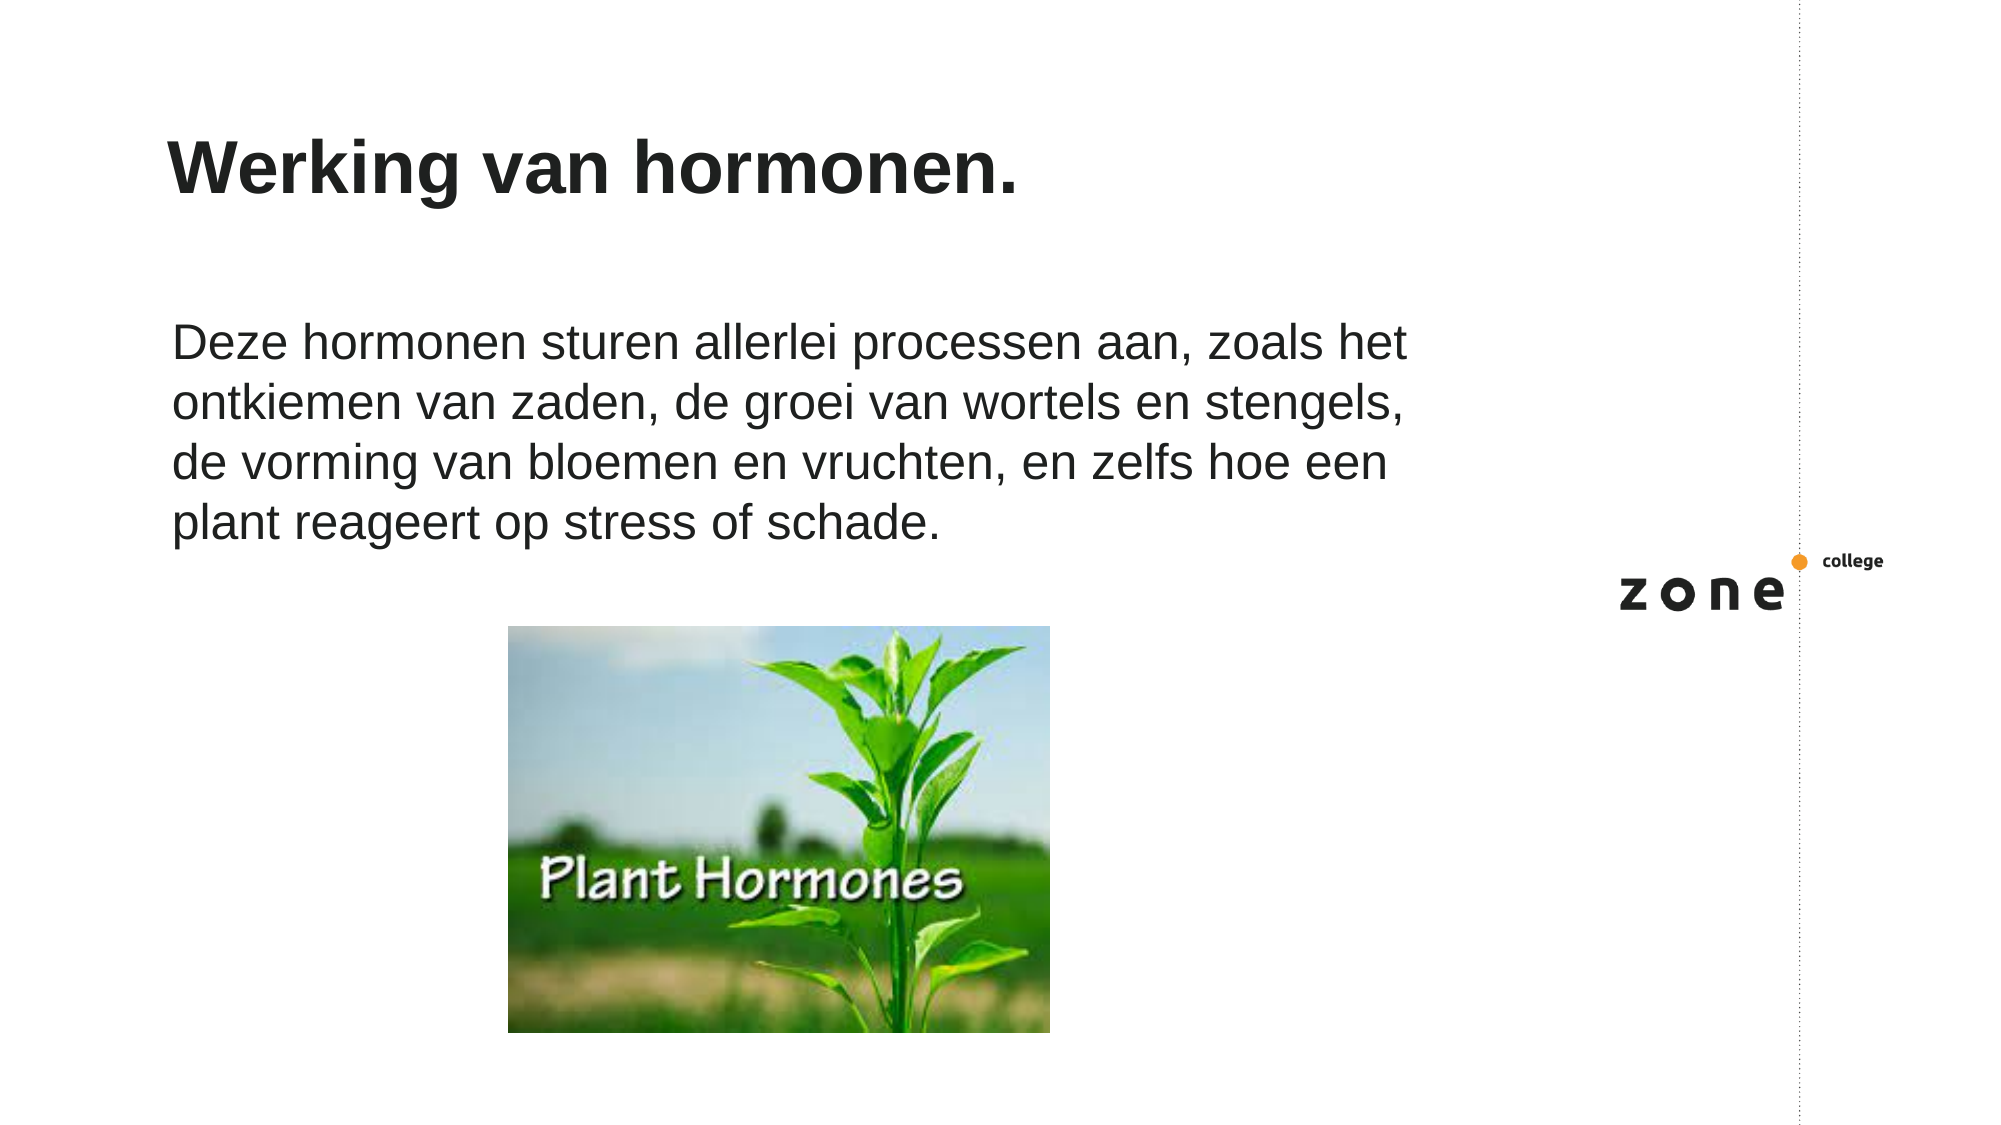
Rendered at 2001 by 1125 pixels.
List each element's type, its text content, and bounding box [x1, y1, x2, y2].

list Deze hormonen sturen allerlei processen aan, zoals het ontkiemen van zaden, de groei van wortels en stengels, de vorming van bloemen en vruchten, en zelfs hoe een plant reageert op stress of schade. [171, 309, 1442, 1059]
picture [508, 626, 1050, 1033]
picture [1596, 0, 2001, 1125]
title Werking van hormonen. [167, 128, 1817, 256]
